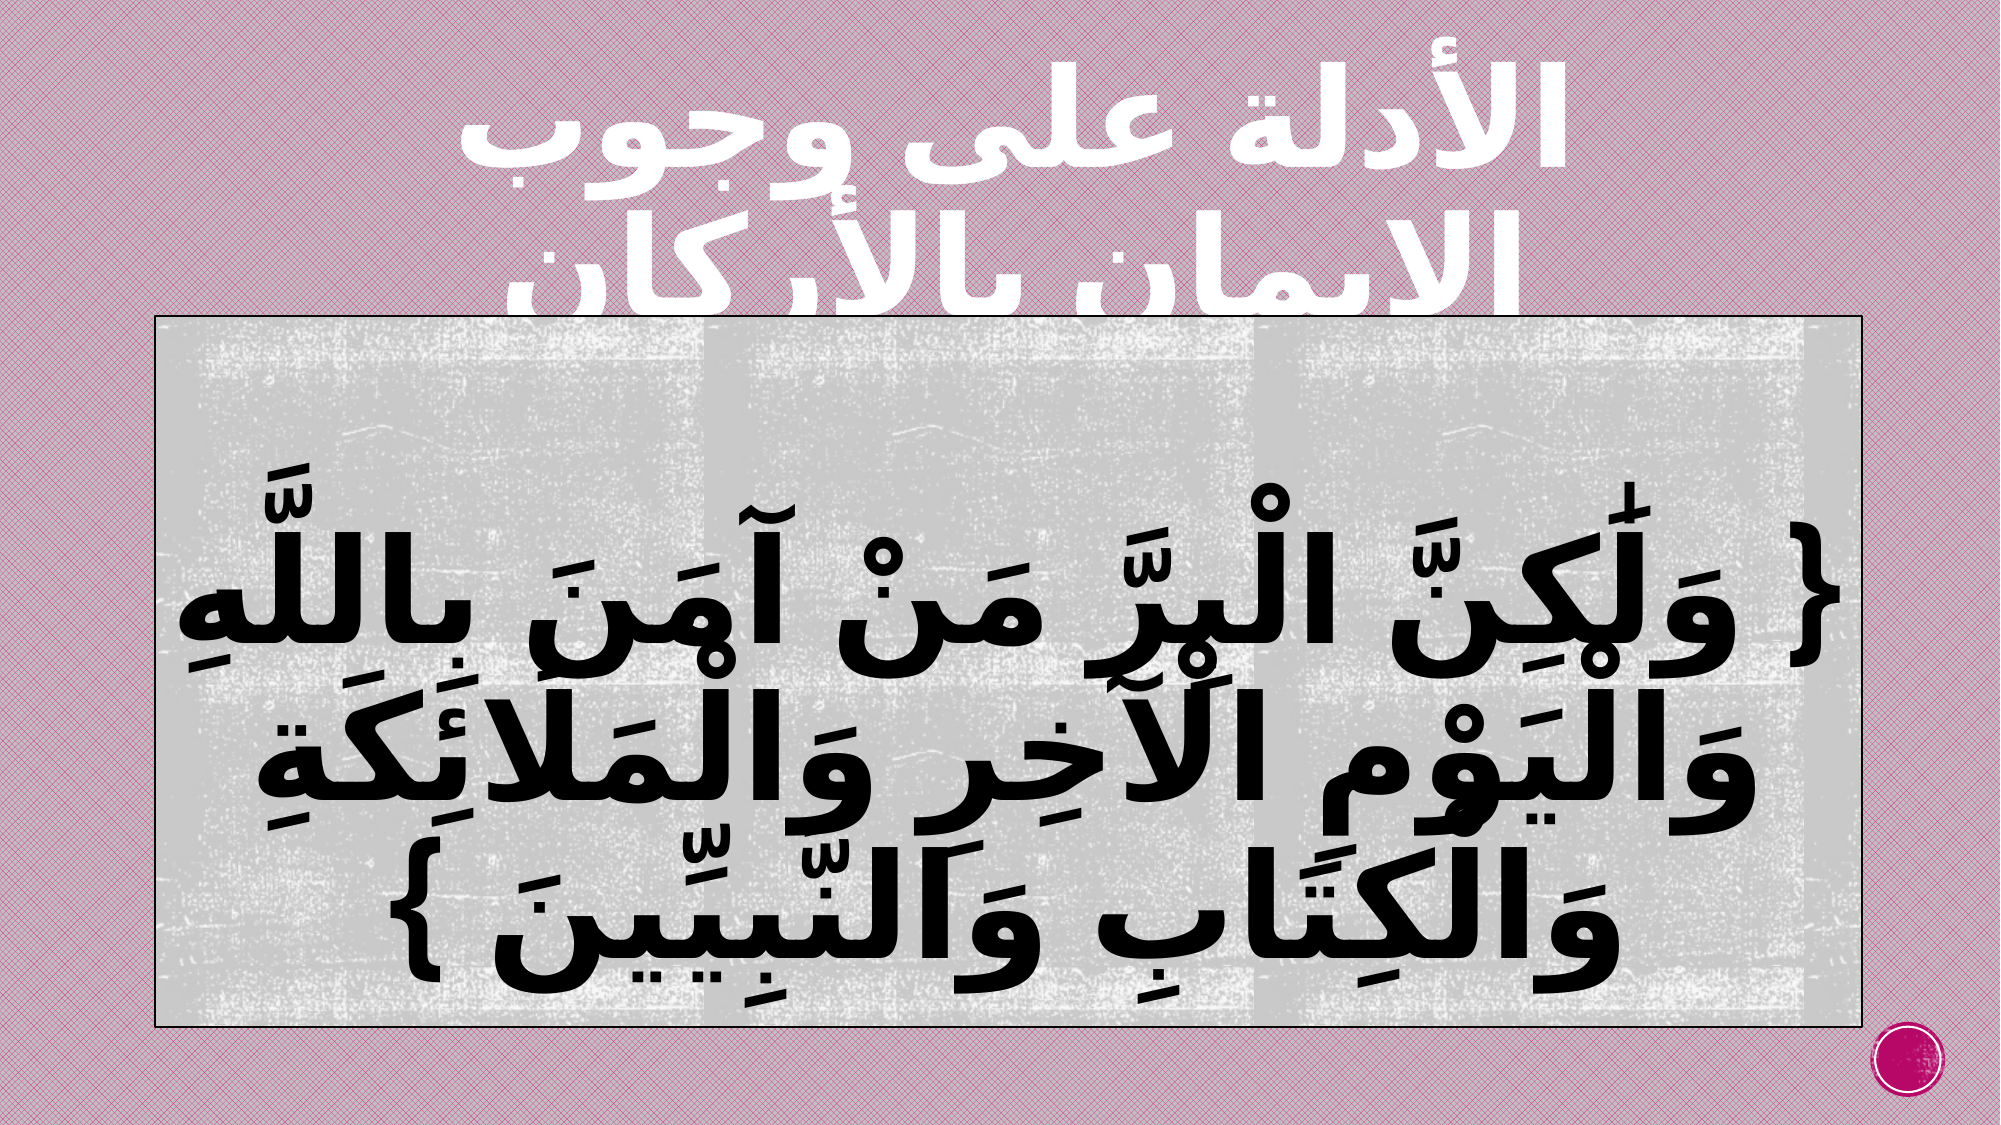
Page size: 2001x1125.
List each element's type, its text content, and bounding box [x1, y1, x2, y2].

title الأدلة على وجوب الإيمان بالأركان [194, 44, 1836, 315]
list { وَلَٰكِنَّ الْبِرَّ مَنْ آمَنَ بِاللَّهِ وَالْيَوْمِ الْآخِرِ وَالْمَلَائِكَةِ وَالْكِتَابِ وَالنَّبِيِّينَ } [154, 315, 1863, 1028]
